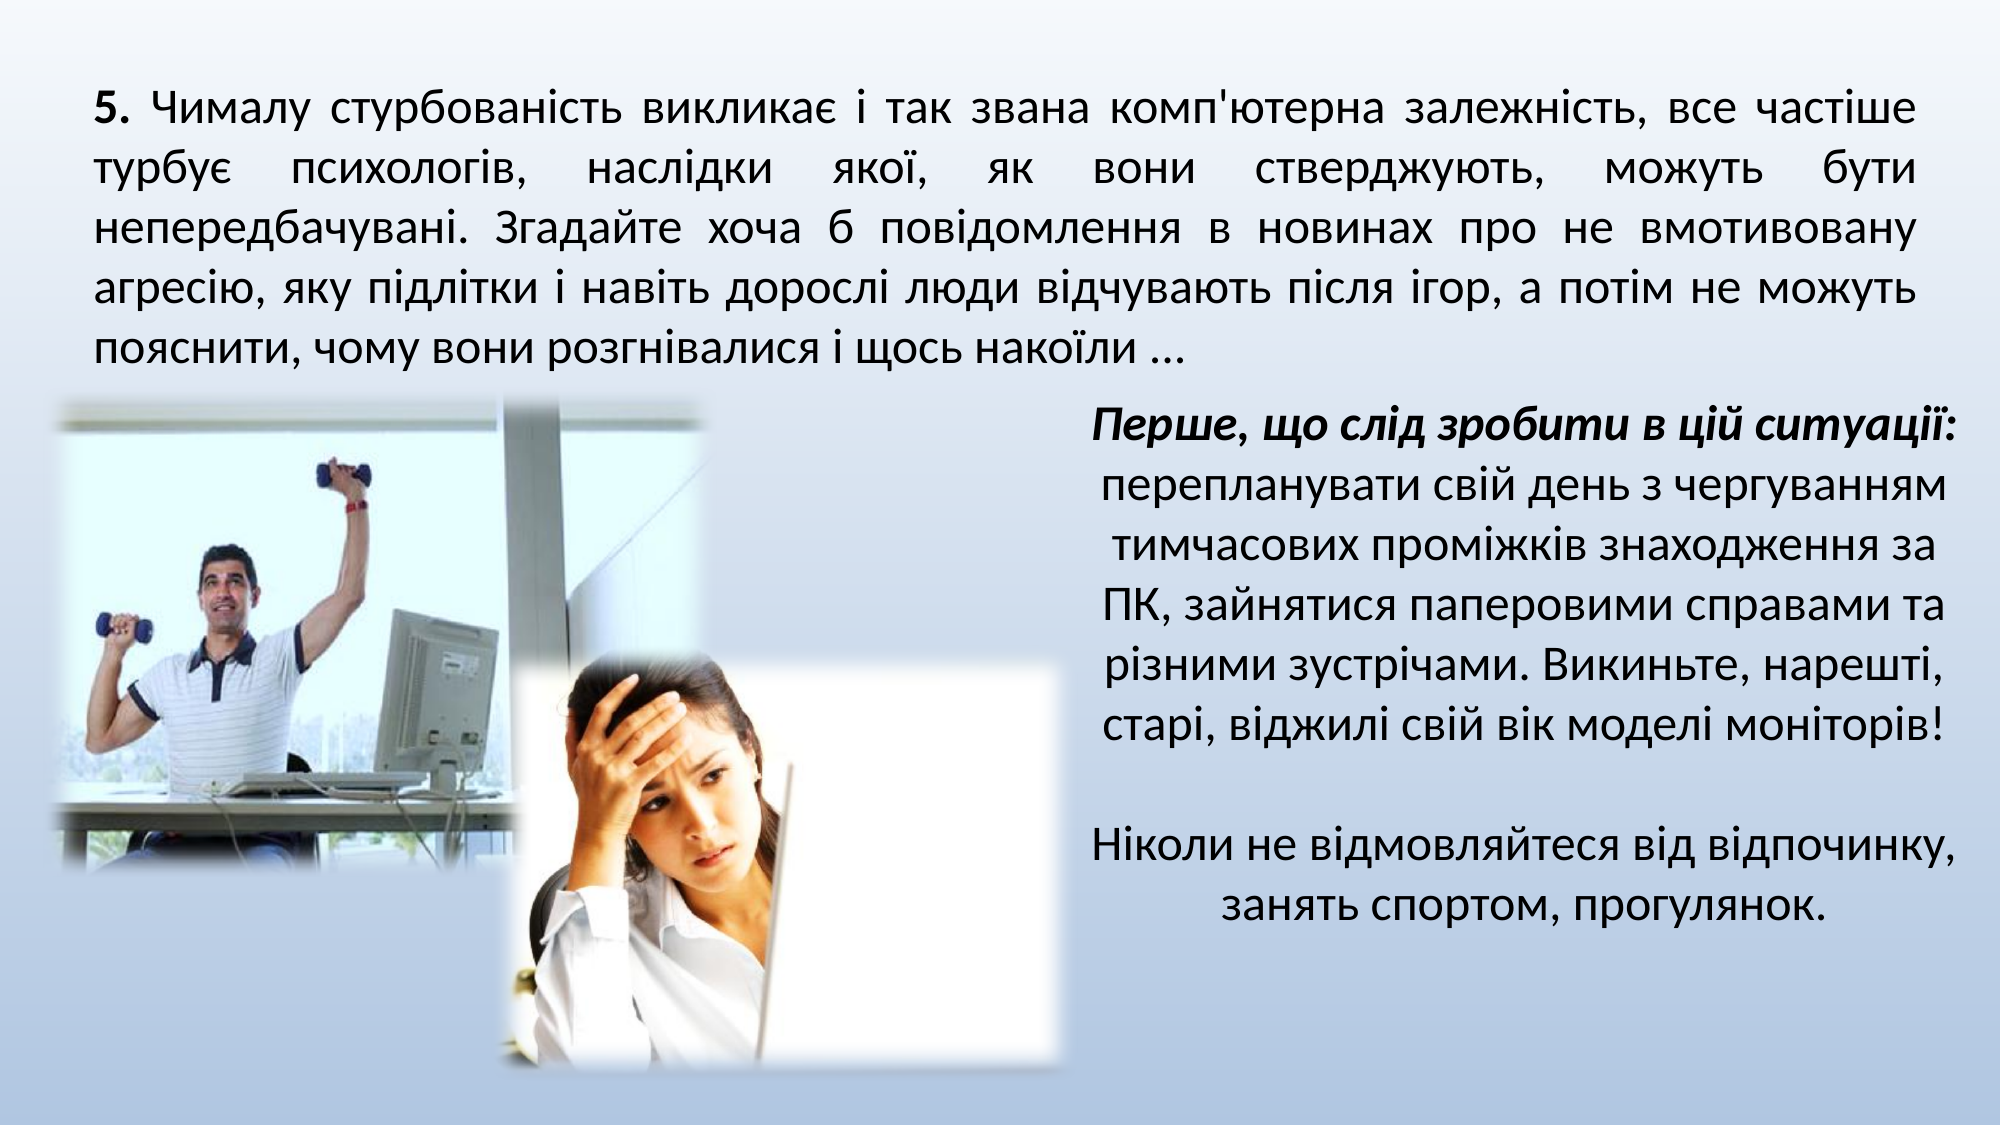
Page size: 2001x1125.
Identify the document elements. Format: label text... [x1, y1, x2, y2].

text_box Перше, що слід зробити в цій ситуації: перепланувати свій день з чергуванням тимчасових проміжків знаходження за ПК, зайнятися паперовими справами та різними зустрічами. Викиньте, нарешті, старі, віджилі свій вік моделі моніторів! Ніколи не відмовляйтеся від відпочинку, занять спортом, прогулянок. [1075, 383, 1974, 939]
picture [42, 387, 1078, 1081]
text_box 5. Чималу стурбованість викликає і так звана комп'ютерна залежність, все частіше турбує психологів, наслідки якої, як вони стверджують, можуть бути непередбачувані. Згадайте хоча б повідомлення в новинах про не вмотивовану агресію, яку підлітки і навіть дорослі люди відчувають після ігор, а потім не можуть пояснити, чому вони розгнівалися і щось накоїли ... [78, 66, 1934, 382]
